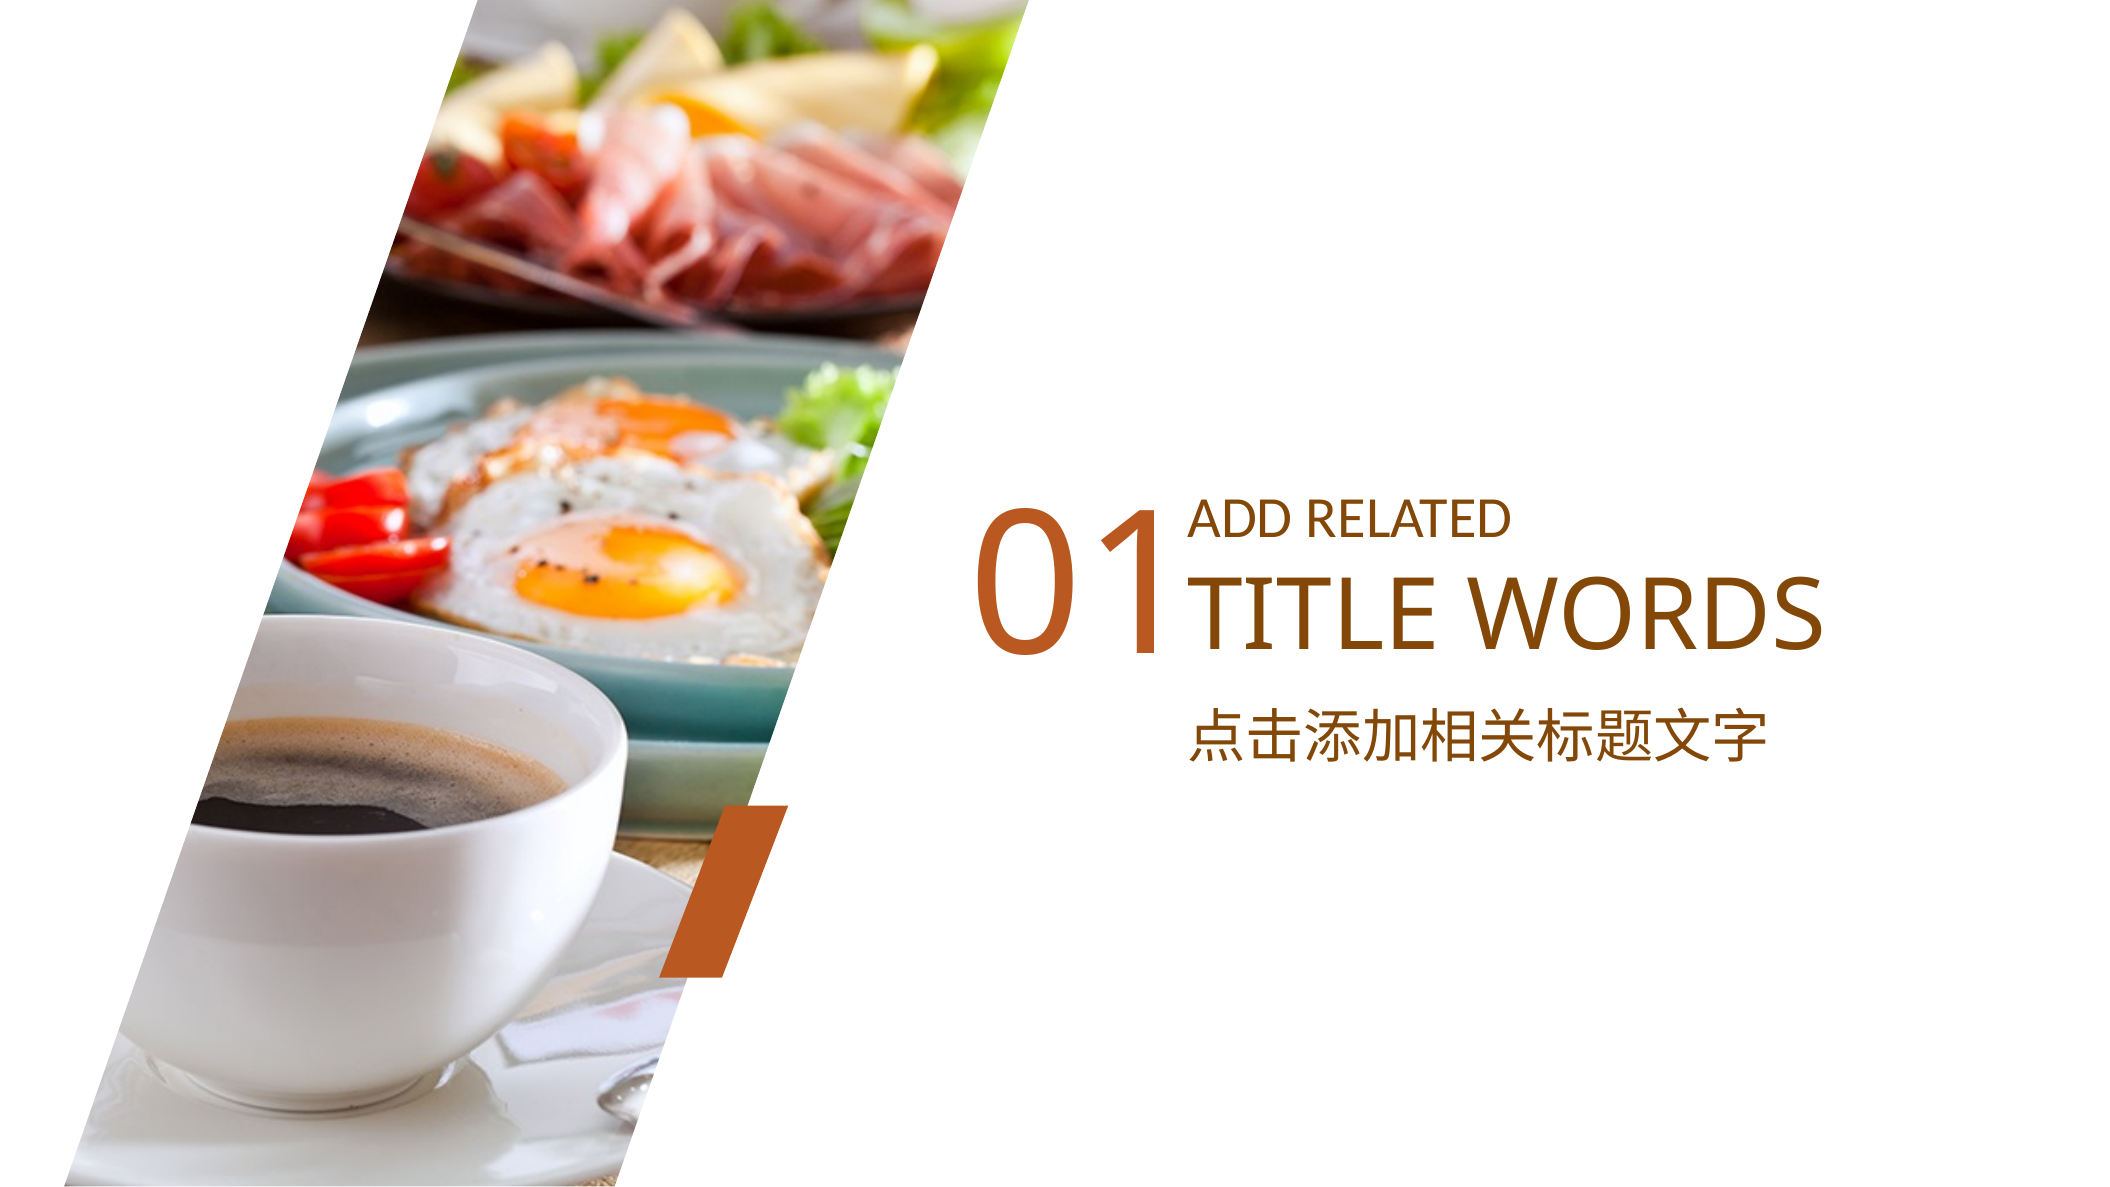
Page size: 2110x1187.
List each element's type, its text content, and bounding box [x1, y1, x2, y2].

text_box 点击添加相关标题文字 [1172, 692, 1808, 777]
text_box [64, 0, 1029, 1187]
text_box ADD RELATED TITLE WORDS [1271, 471, 1947, 677]
text_box 01 [1029, 446, 1271, 702]
